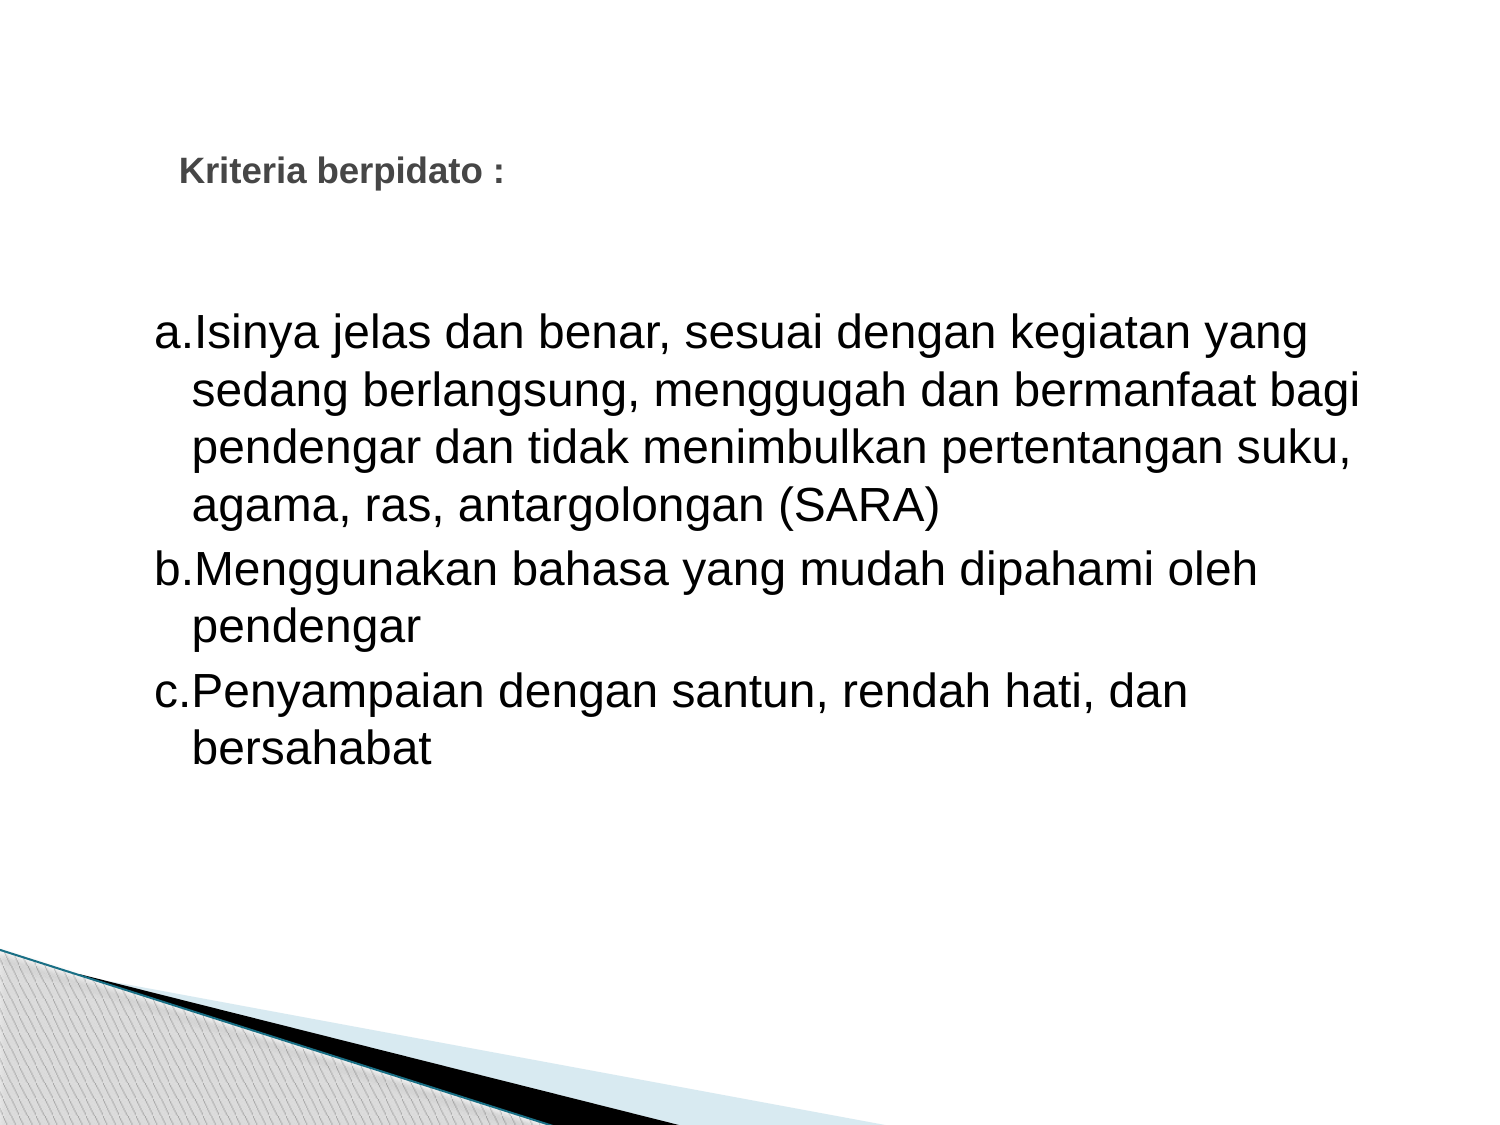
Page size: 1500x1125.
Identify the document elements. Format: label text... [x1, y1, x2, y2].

title Kriteria berpidato : [164, 93, 1402, 245]
list a.Isinya jelas dan benar, sesuai dengan kegiatan yang sedang berlangsung, menggugah dan bermanfaat bagi pendengar dan tidak menimbulkan pertentangan suku, agama, ras, antargolongan (SARA) b.Menggunakan bahasa yang mudah dipahami oleh pendengar c.Penyampaian dengan santun, rendah hati, dan bersahabat [75, 292, 1425, 986]
